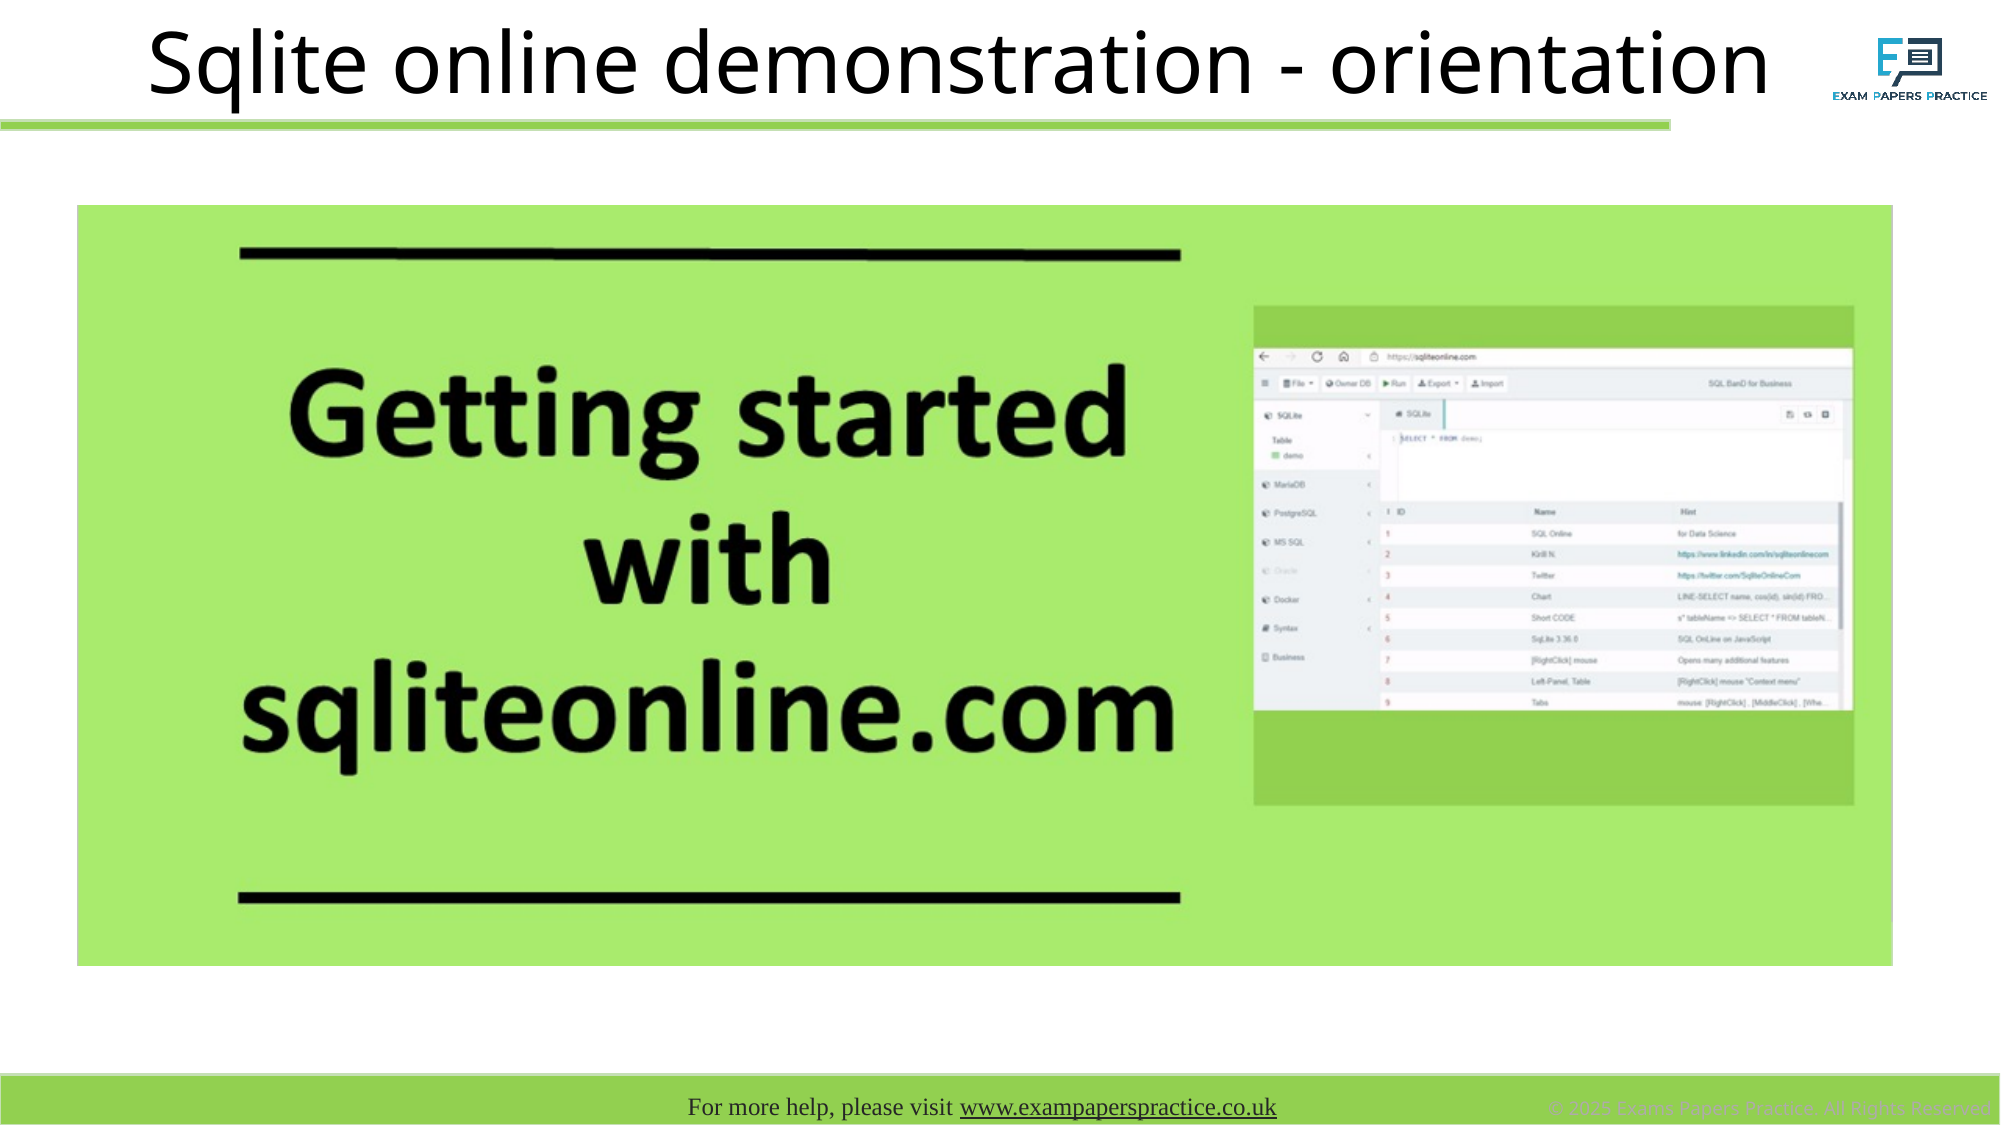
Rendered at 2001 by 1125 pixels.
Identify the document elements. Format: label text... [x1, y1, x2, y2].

title Sqlite online demonstration - orientation [132, 11, 1858, 121]
picture [76, 205, 1893, 966]
